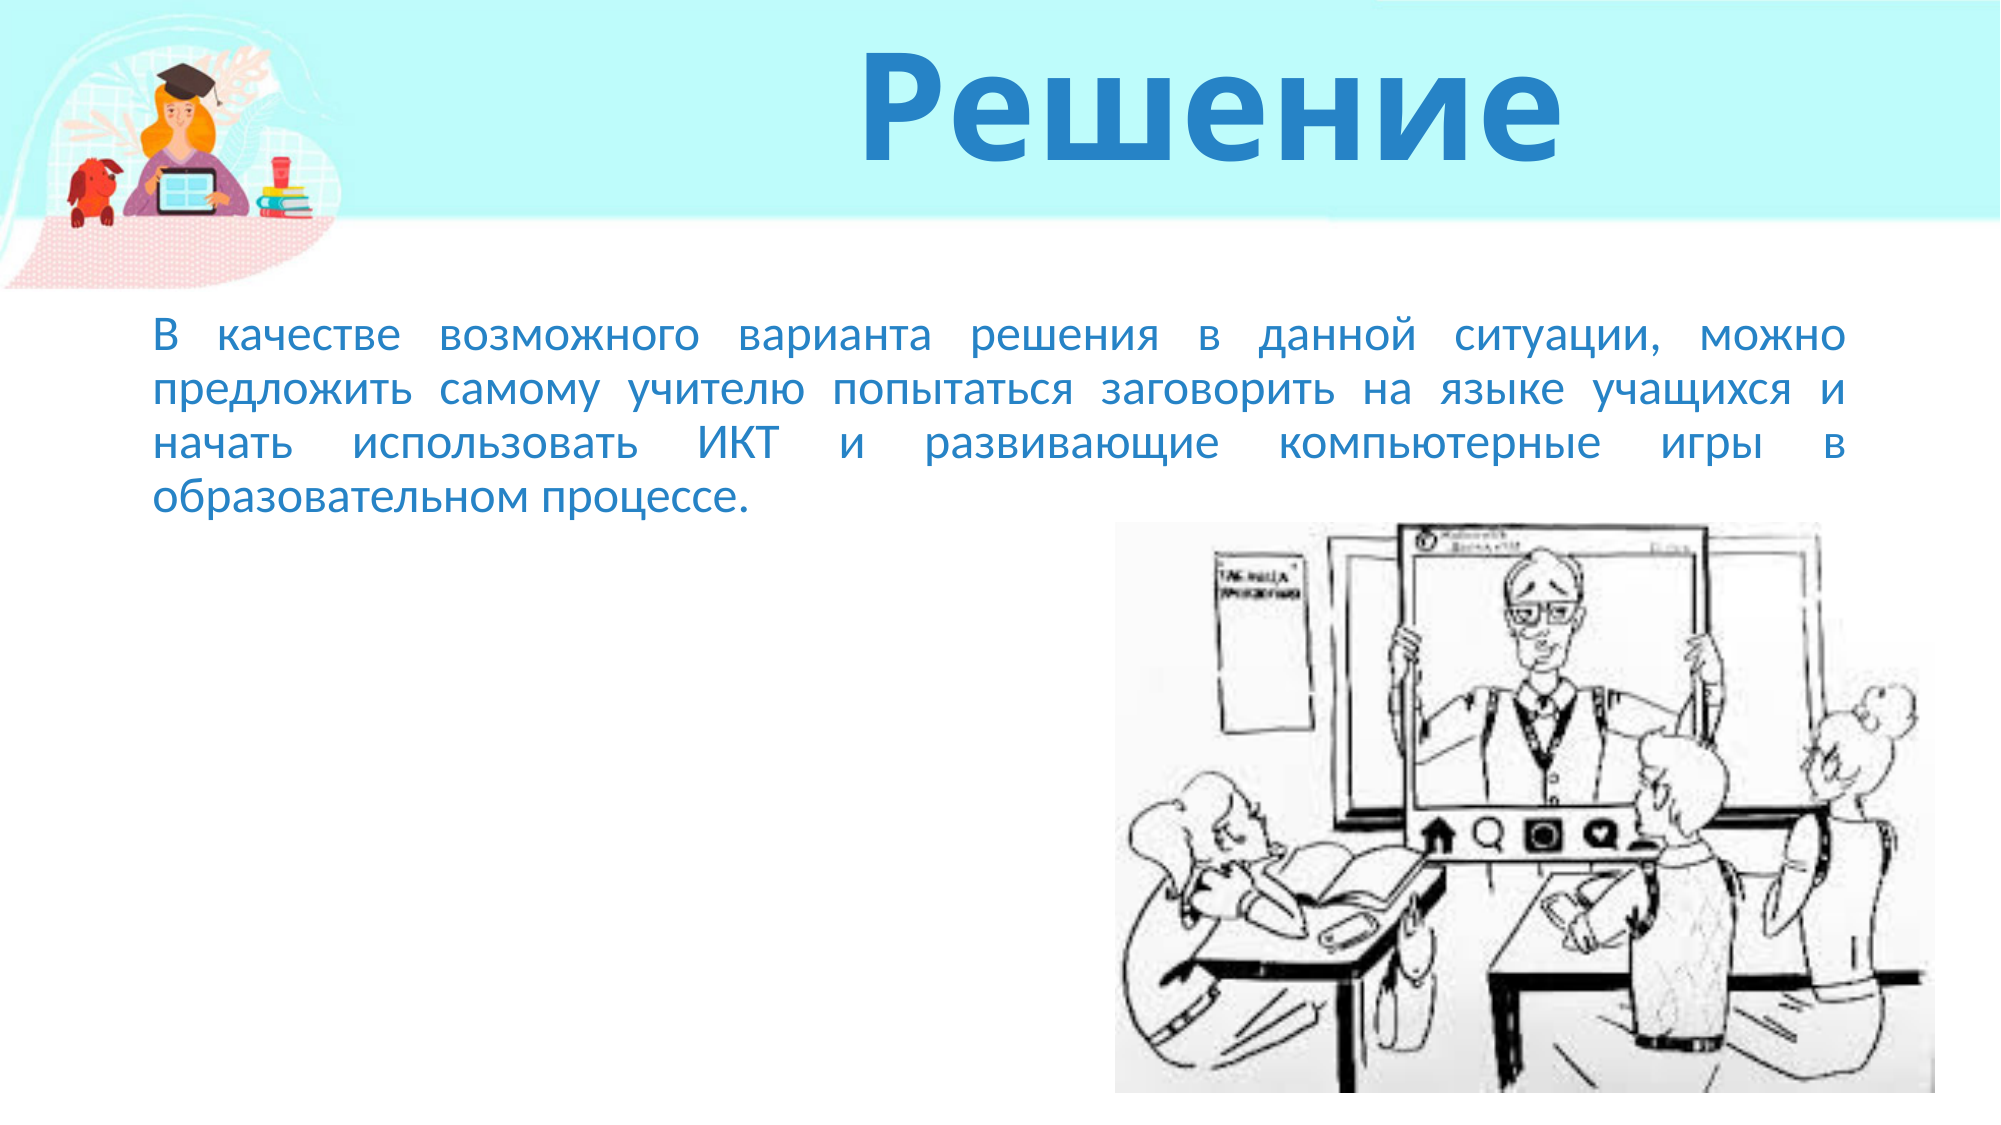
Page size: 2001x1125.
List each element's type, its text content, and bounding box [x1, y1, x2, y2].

list В качестве возможного варианта решения в данной ситуации, можно предложить самому учителю попытаться заговорить на языке учащихся и начать использовать ИКТ и развивающие компьютерные игры в образовательном процессе. [137, 299, 1863, 1014]
title Решение [420, 3, 2000, 221]
picture [1115, 522, 1935, 1093]
picture [0, 0, 2000, 292]
